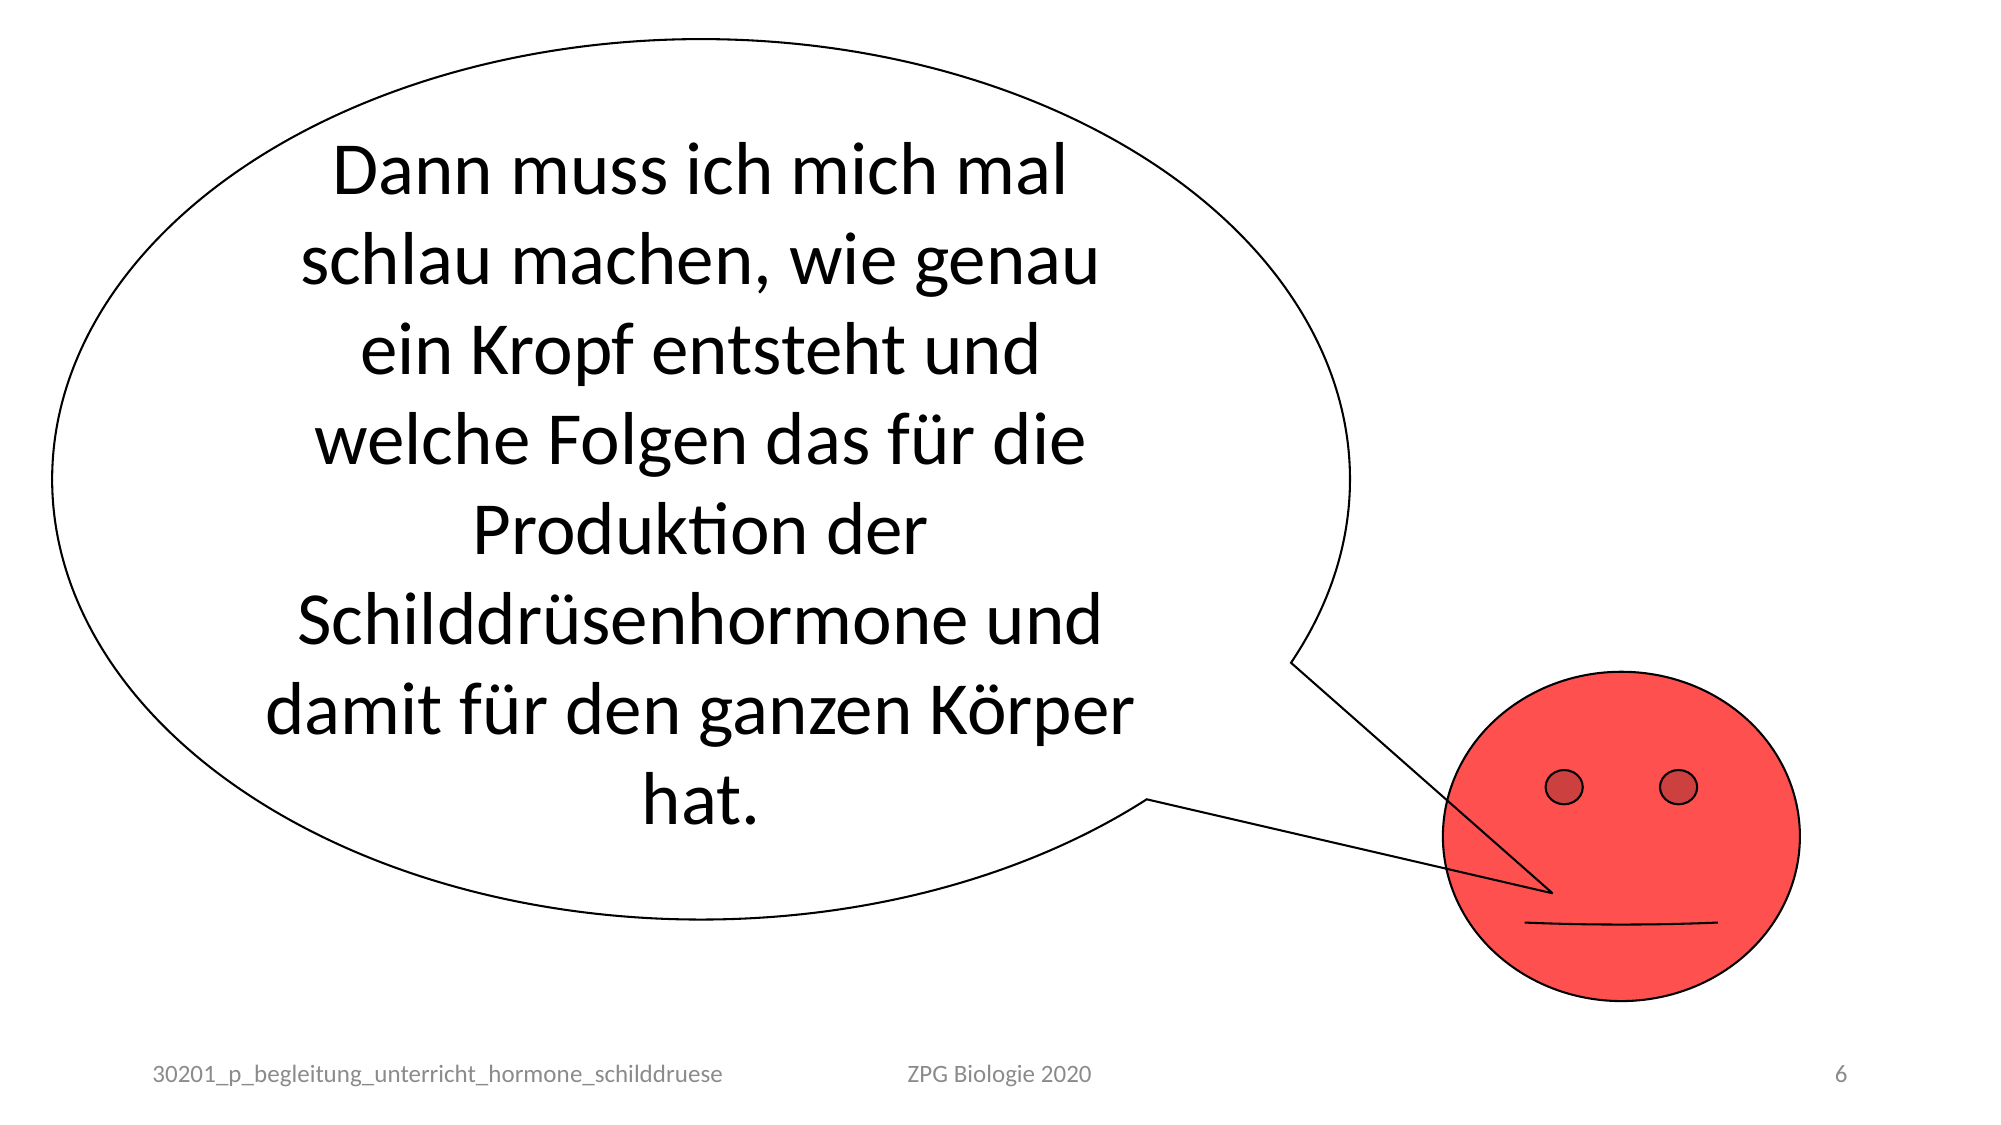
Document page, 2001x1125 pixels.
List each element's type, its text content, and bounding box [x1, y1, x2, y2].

slide_number 6 [1412, 1042, 1863, 1103]
footer ZPG Biologie 2020 [662, 1042, 1338, 1103]
slide_number 30201_p_begleitung_unterricht_hormone_schilddruese [137, 1042, 662, 1103]
text_box [1445, 670, 1801, 1003]
text_box Dann muss ich mich mal schlau machen, wie genau ein Kropf entsteht und welche Folgen das für die Produktion der Schilddrüsenhormone und damit für den ganzen Körper hat. [51, 38, 1554, 921]
